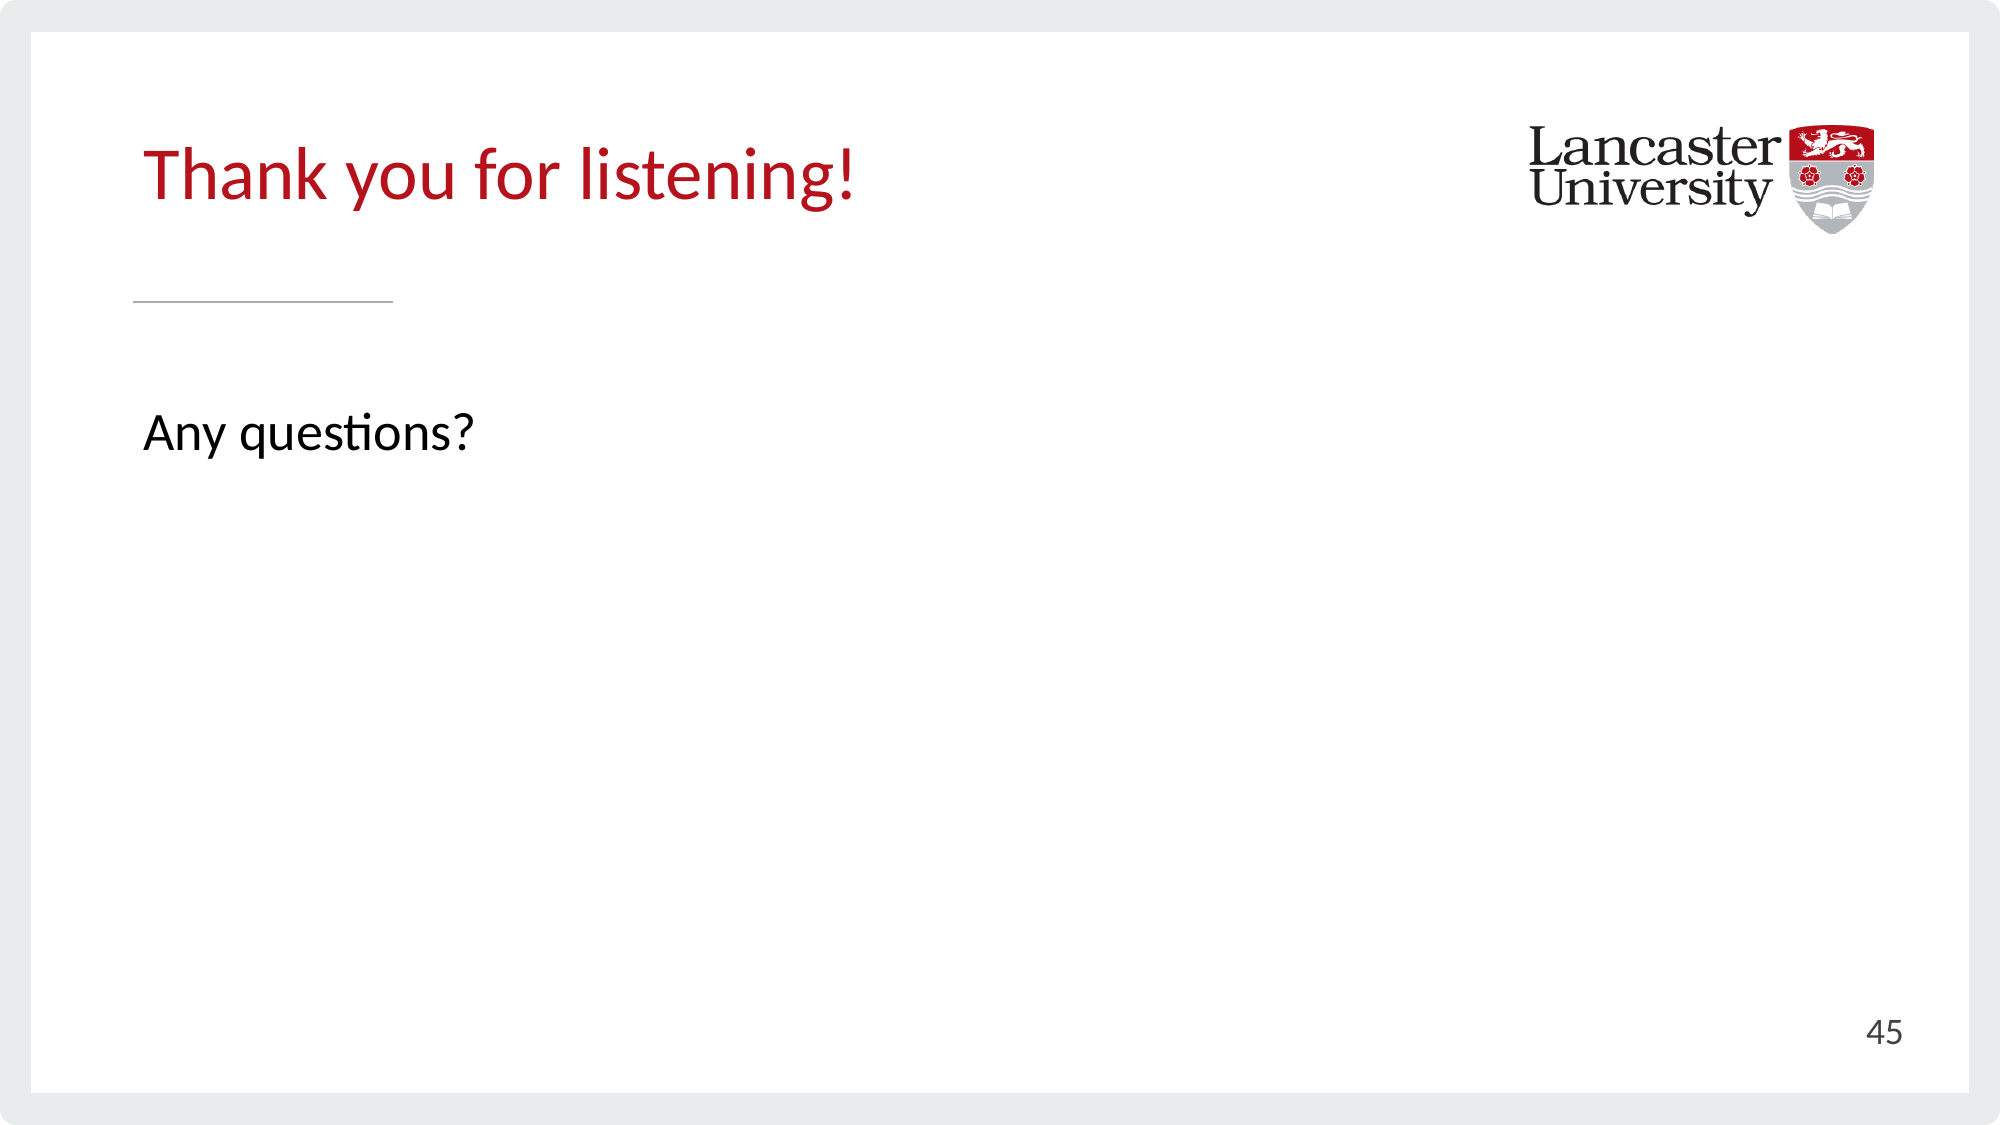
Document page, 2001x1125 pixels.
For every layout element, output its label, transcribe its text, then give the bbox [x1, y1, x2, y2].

list Any questions? [128, 395, 1738, 1030]
slide_number 45 [1468, 999, 1919, 1060]
title Thank you for listening! [128, 78, 1482, 279]
